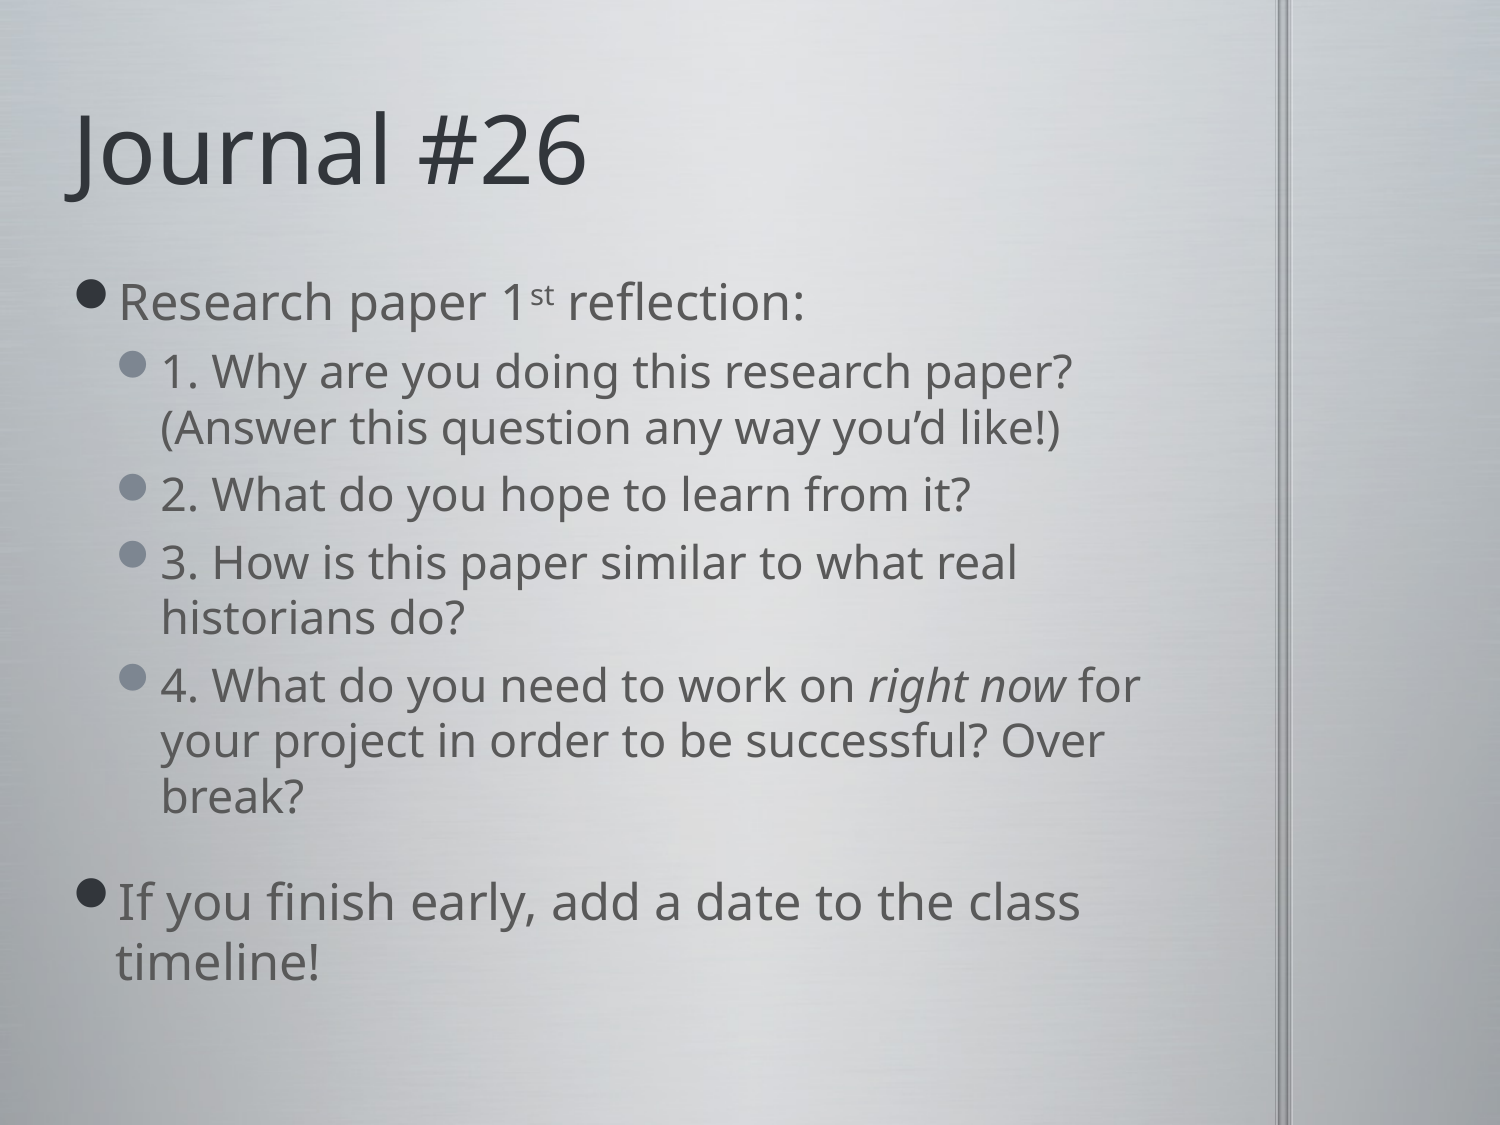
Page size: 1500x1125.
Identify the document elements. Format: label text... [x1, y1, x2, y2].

picture [0, 0, 1500, 1125]
title Journal #26 [57, 86, 1220, 207]
list Research paper 1st reflection: 1. Why are you doing this research paper? (Answer this question any way you’d like!) 2. What do you hope to learn from it? 3. How is this paper similar to what real historians do? 4. What do you need to work on right now for your project in order to be successful? Over break? If you finish early, add a date to the class timeline! [57, 262, 1220, 1005]
